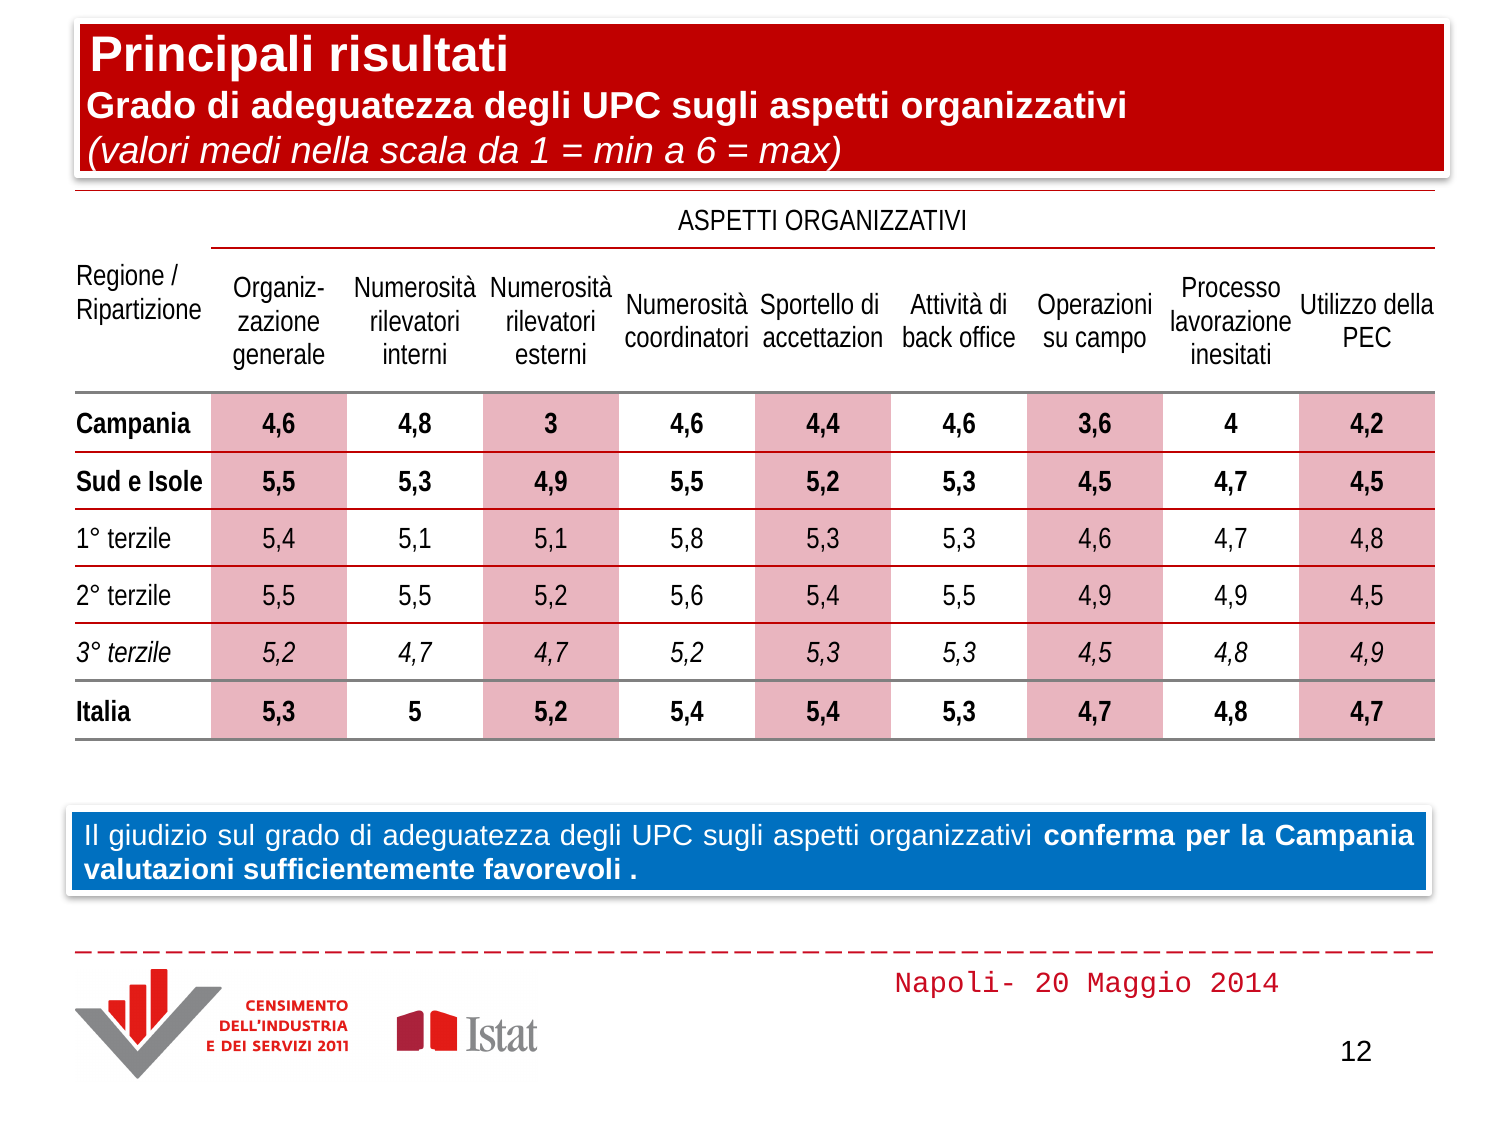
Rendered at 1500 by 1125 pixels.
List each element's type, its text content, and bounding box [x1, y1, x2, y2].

text_box Principali risultati Grado di adeguatezza degli UPC sugli aspetti organizzativi (valori medi nella scala da 1 = min a 6 = max) [74, 18, 1450, 178]
table_cell Organiz- zazione generale [211, 249, 347, 391]
table_cell Sud e Isole [75, 453, 211, 508]
text_box Napoli- 20 Maggio 2014 [879, 955, 1471, 1006]
table_cell 4,7 [347, 624, 483, 679]
table_cell 3,6 [1027, 394, 1163, 451]
table_cell 4,8 [1163, 624, 1299, 679]
table_cell Numerosità coordinatori [619, 249, 755, 391]
table_cell 5,5 [211, 567, 347, 622]
table_cell 5,2 [211, 624, 347, 679]
table_cell 5,3 [211, 682, 347, 738]
table_cell 1° terzile [75, 510, 211, 565]
table_cell 2° terzile [75, 567, 211, 622]
table_cell 5,8 [619, 510, 755, 565]
table_cell 5,1 [483, 510, 619, 565]
table_cell 5,4 [755, 682, 891, 738]
table_cell 4 [1163, 394, 1299, 451]
table_cell 5,2 [483, 567, 619, 622]
table_cell 4,7 [1027, 682, 1163, 738]
table_cell 4,9 [1163, 567, 1299, 622]
table_cell 4,6 [1027, 510, 1163, 565]
table_cell 5,2 [483, 682, 619, 738]
table_cell 4,9 [483, 453, 619, 508]
table_cell 5,4 [755, 567, 891, 622]
table_cell 4,6 [619, 394, 755, 451]
table_cell 4,4 [755, 394, 891, 451]
table_cell Processo lavorazione inesitati [1163, 249, 1299, 391]
table_cell Attività di back office [891, 249, 1027, 391]
table_cell Campania [75, 394, 211, 451]
table_cell 5,5 [619, 453, 755, 508]
table_cell 4,5 [1027, 624, 1163, 679]
table_cell 4,5 [1027, 453, 1163, 508]
table_cell Numerosità rilevatori esterni [483, 249, 619, 391]
table_cell 5,5 [891, 567, 1027, 622]
table_cell 4,6 [891, 394, 1027, 451]
table_cell 4,7 [1163, 510, 1299, 565]
table_cell 4,7 [483, 624, 619, 679]
table_cell 5,2 [619, 624, 755, 679]
slide_number 12 [1074, 1025, 1388, 1100]
table_cell Italia [75, 682, 211, 738]
table_cell 5,5 [347, 567, 483, 622]
table_cell 5 [347, 682, 483, 738]
table_cell 5,3 [755, 624, 891, 679]
table_cell 5,3 [891, 510, 1027, 565]
table_cell 4,8 [1163, 682, 1299, 738]
table_cell 3 [483, 394, 619, 451]
table_cell 3° terzile [75, 624, 211, 679]
table_header ASPETTI ORGANIZZATIVI [211, 191, 1435, 247]
table_cell 4,8 [1299, 510, 1435, 565]
table_cell 4,5 [1299, 453, 1435, 508]
table_cell 5,3 [755, 510, 891, 565]
table_cell 4,6 [211, 394, 347, 451]
table_cell 4,7 [1163, 453, 1299, 508]
text_box [76, 172, 1436, 752]
table_cell 4,5 [1299, 567, 1435, 622]
table_header Regione / Ripartizione [75, 191, 211, 391]
table_cell Sportello di accettazion [755, 249, 891, 391]
table_cell 5,2 [755, 453, 891, 508]
table_cell 5,6 [619, 567, 755, 622]
table_cell 4,9 [1299, 624, 1435, 679]
table_cell 4,2 [1299, 394, 1435, 451]
table_cell 5,1 [347, 510, 483, 565]
picture [74, 969, 538, 1082]
table_cell Utilizzo della PEC [1299, 249, 1435, 391]
table_cell 4,7 [1299, 682, 1435, 738]
table_cell 5,5 [211, 453, 347, 508]
table_cell 4,9 [1027, 567, 1163, 622]
table_cell 5,4 [619, 682, 755, 738]
table_cell 5,3 [891, 624, 1027, 679]
table_cell 5,3 [891, 453, 1027, 508]
text_box Il giudizio sul grado di adeguatezza degli UPC sugli aspetti organizzativi conferma per la Campania valutazioni sufficientemente favorevoli . [66, 805, 1432, 896]
table_cell 5,3 [891, 682, 1027, 738]
table_cell Operazioni su campo [1027, 249, 1163, 391]
table_cell 5,4 [211, 510, 347, 565]
table_cell 5,3 [347, 453, 483, 508]
table_cell Numerosità rilevatori interni [347, 249, 483, 391]
table_cell 4,8 [347, 394, 483, 451]
